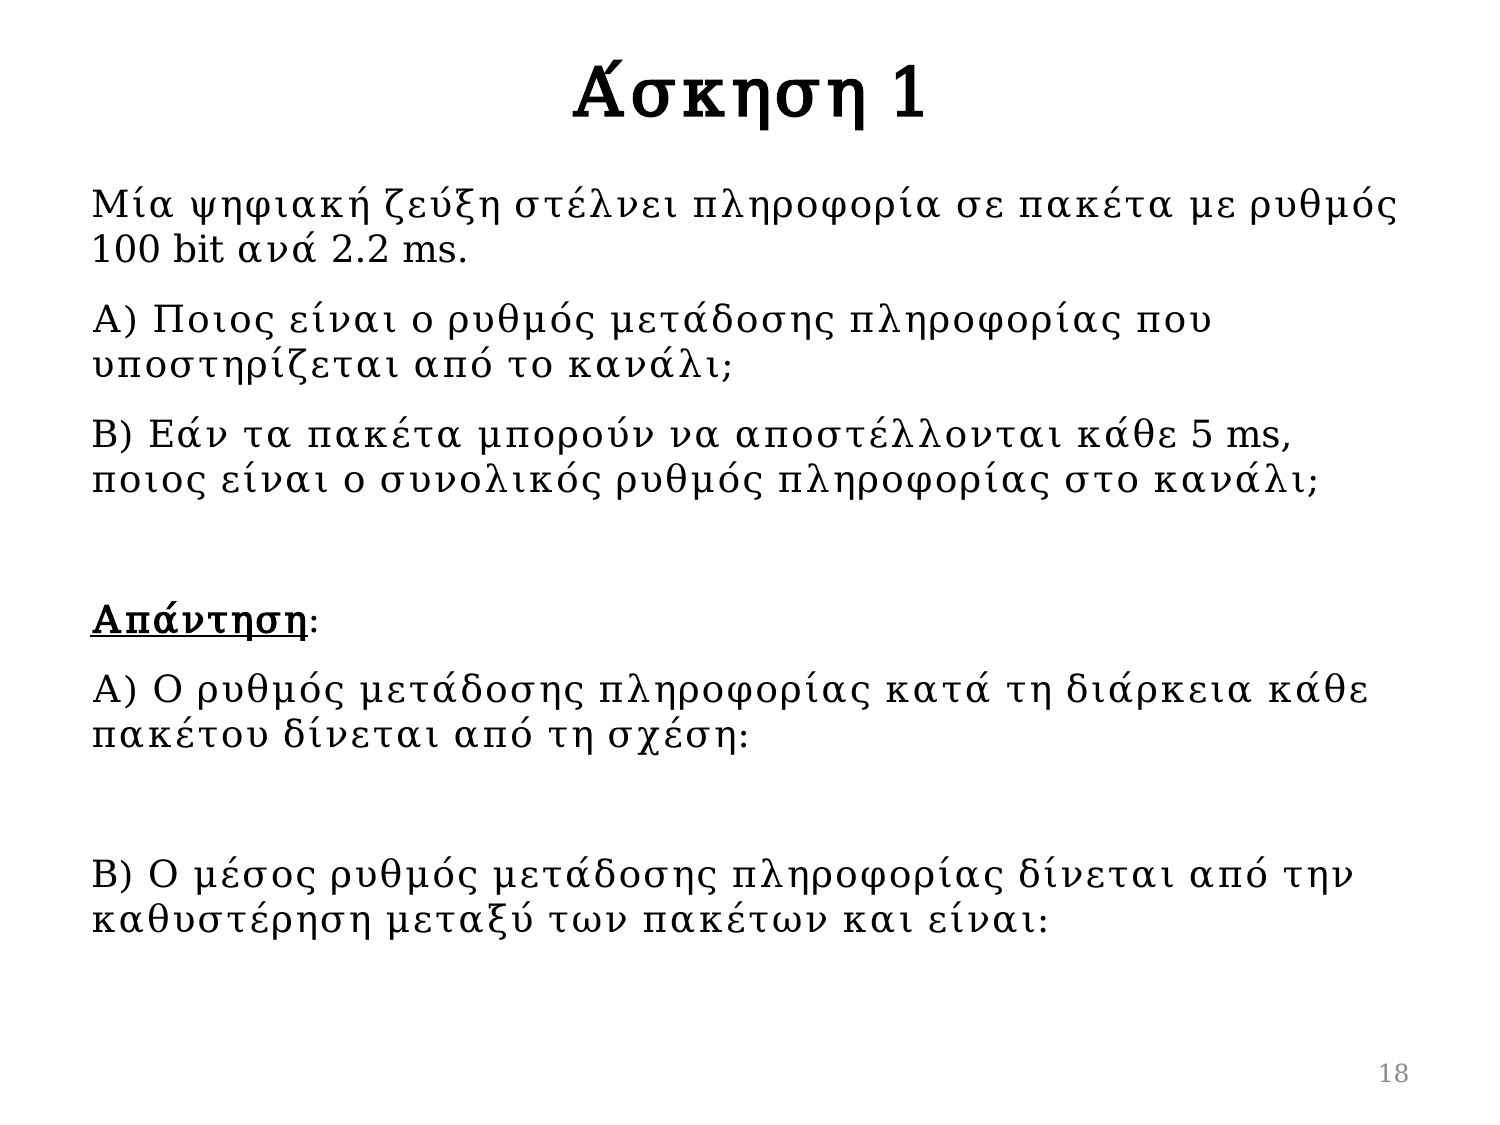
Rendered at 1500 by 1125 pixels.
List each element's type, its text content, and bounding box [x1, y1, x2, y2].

title Άσκηση 1 [75, 19, 1425, 159]
slide_number 18 [1222, 1042, 1425, 1103]
